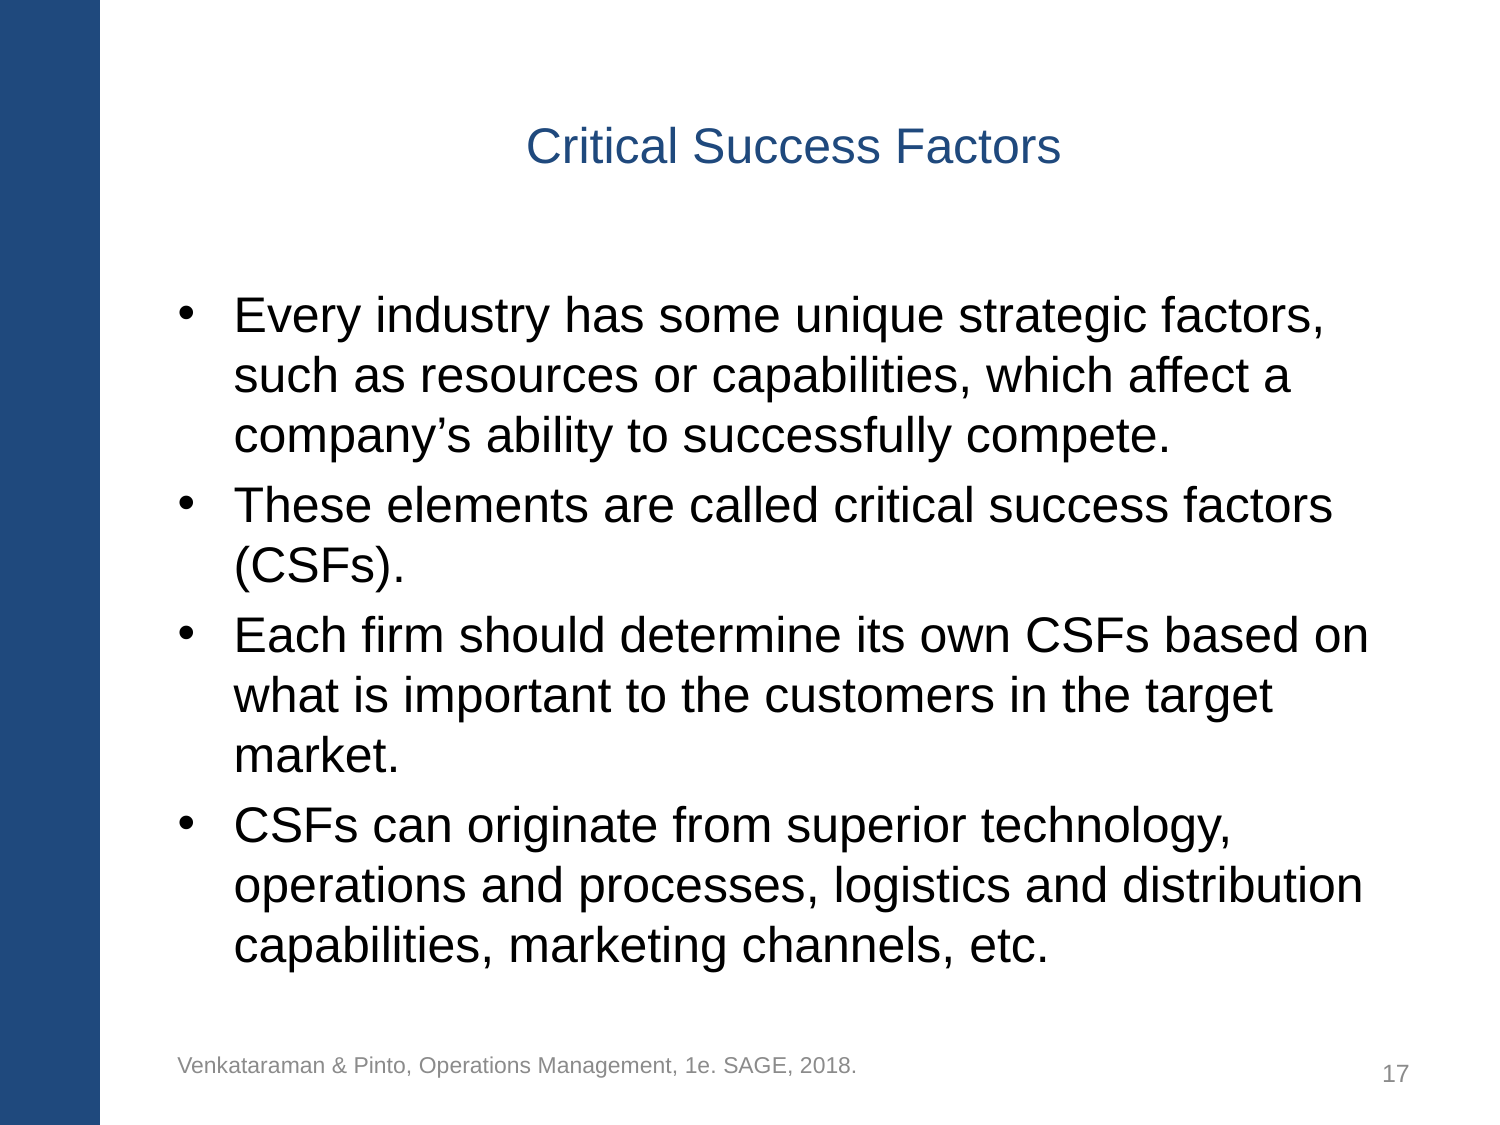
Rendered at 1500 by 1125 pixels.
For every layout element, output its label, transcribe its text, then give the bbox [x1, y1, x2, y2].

list Every industry has some unique strategic factors, such as resources or capabilities, which affect a company’s ability to successfully compete. These elements are called critical success factors (CSFs). Each firm should determine its own CSFs based on what is important to the customers in the target market. CSFs can originate from superior technology, operations and processes, logistics and distribution capabilities, marketing channels, etc. [162, 275, 1425, 1005]
slide_number 17 [1350, 1042, 1425, 1103]
footer Venkataraman & Pinto, Operations Management, 1e. SAGE, 2018. [162, 1042, 1313, 1103]
title Critical Success Factors [162, 50, 1425, 238]
